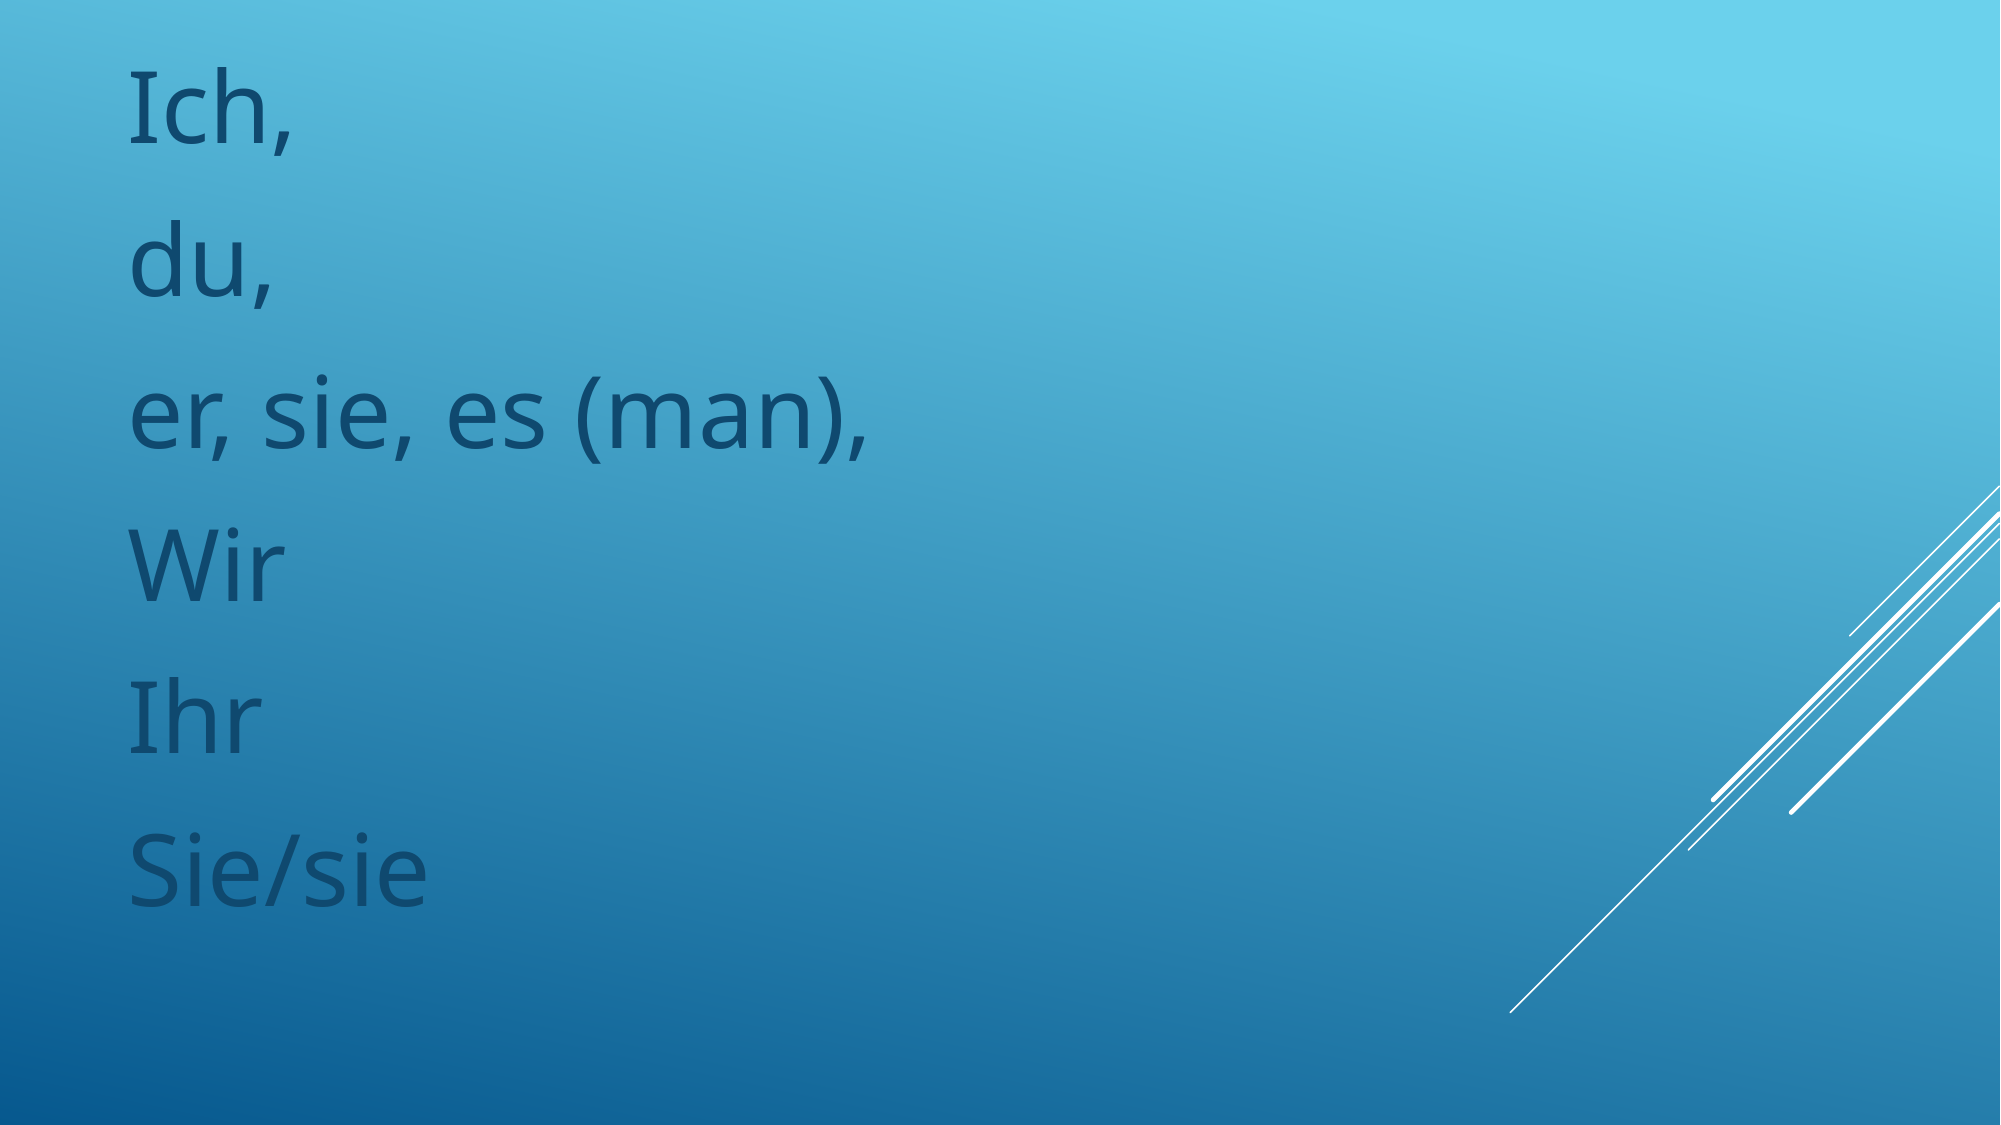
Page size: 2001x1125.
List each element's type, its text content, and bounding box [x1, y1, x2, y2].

list Ich, du, er, sie, es (man), Wir Ihr Sie/sie [112, 112, 1513, 706]
